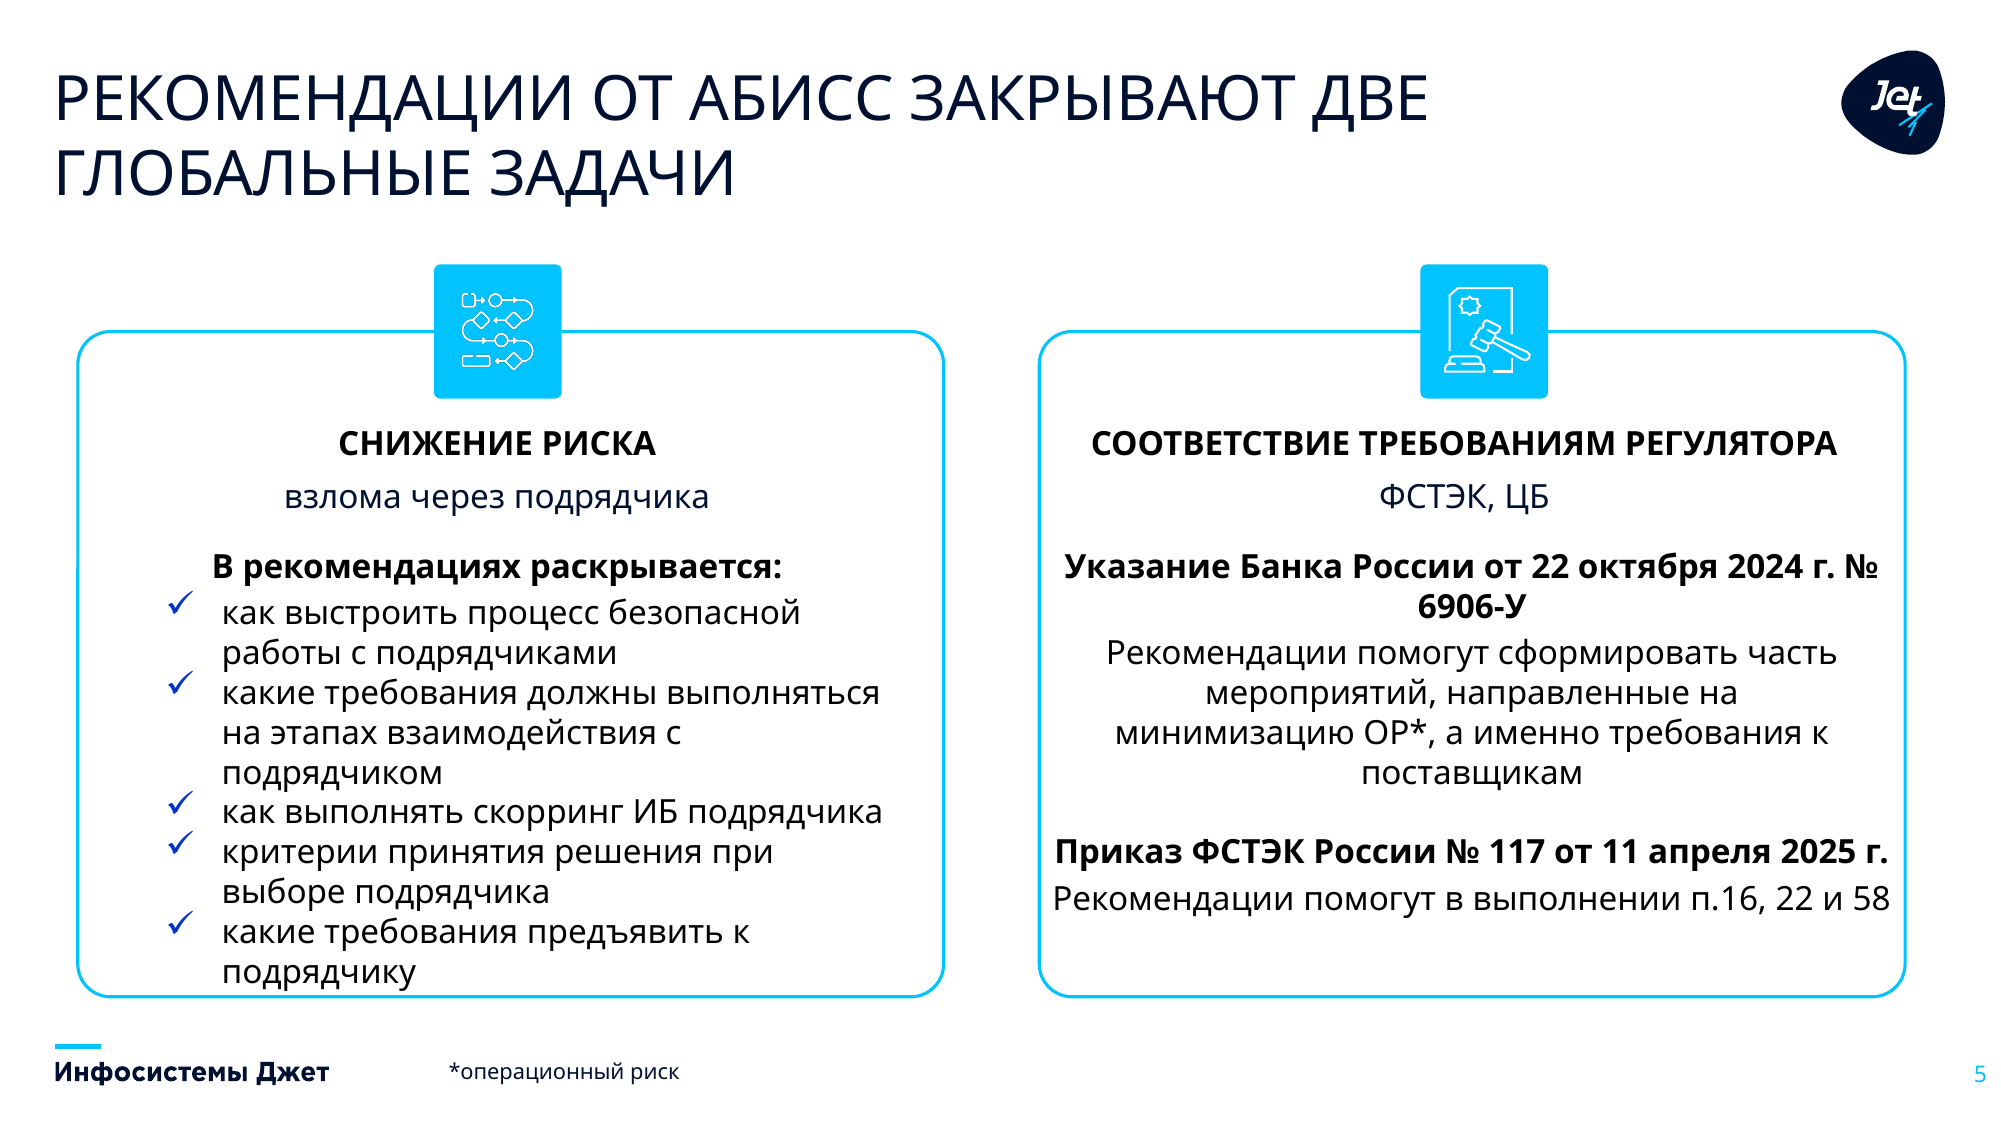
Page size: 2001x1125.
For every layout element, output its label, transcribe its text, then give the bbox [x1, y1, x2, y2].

text_box [432, 263, 563, 400]
text_box [76, 330, 945, 998]
text_box [1419, 263, 1550, 400]
text_box [1038, 330, 1907, 998]
text_box СООТВЕТСТВИЕ ТРЕБОВАНИЯМ РЕГУЛЯТОРА ФСТЭК, ЦБ [1075, 415, 1854, 523]
text_box В рекомендациях раскрывается: как выстроить процесс безопасной работы с подрядчиками какие требования должны выполняться на этапах взаимодействия с подрядчиком как выполнять скорринг ИБ подрядчика критерии принятия решения при выборе подрядчика какие требования предъявить к подрядчику [84, 537, 910, 998]
picture [494, 318, 506, 323]
text_box СНИЖЕНИЕ РИСКА взлома через подрядчика [232, 415, 763, 523]
title Рекомендации от АБИСС закрывают две глобальные задачи [38, 50, 1723, 209]
text_box *операционный риск [433, 1050, 812, 1091]
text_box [1445, 288, 1531, 372]
text_box Указание Банка России от 22 октября 2024 г. № 6906-У Рекомендации помогут сформировать часть мероприятий, направленные на минимизацию ОР*, а именно требования к поставщикам Приказ ФСТЭК России № 117 от 11 апреля 2025 г. Рекомендации помогут в выполнении п.16, 22 и 58 [1039, 537, 1906, 925]
picture [507, 338, 524, 342]
picture [470, 338, 496, 342]
